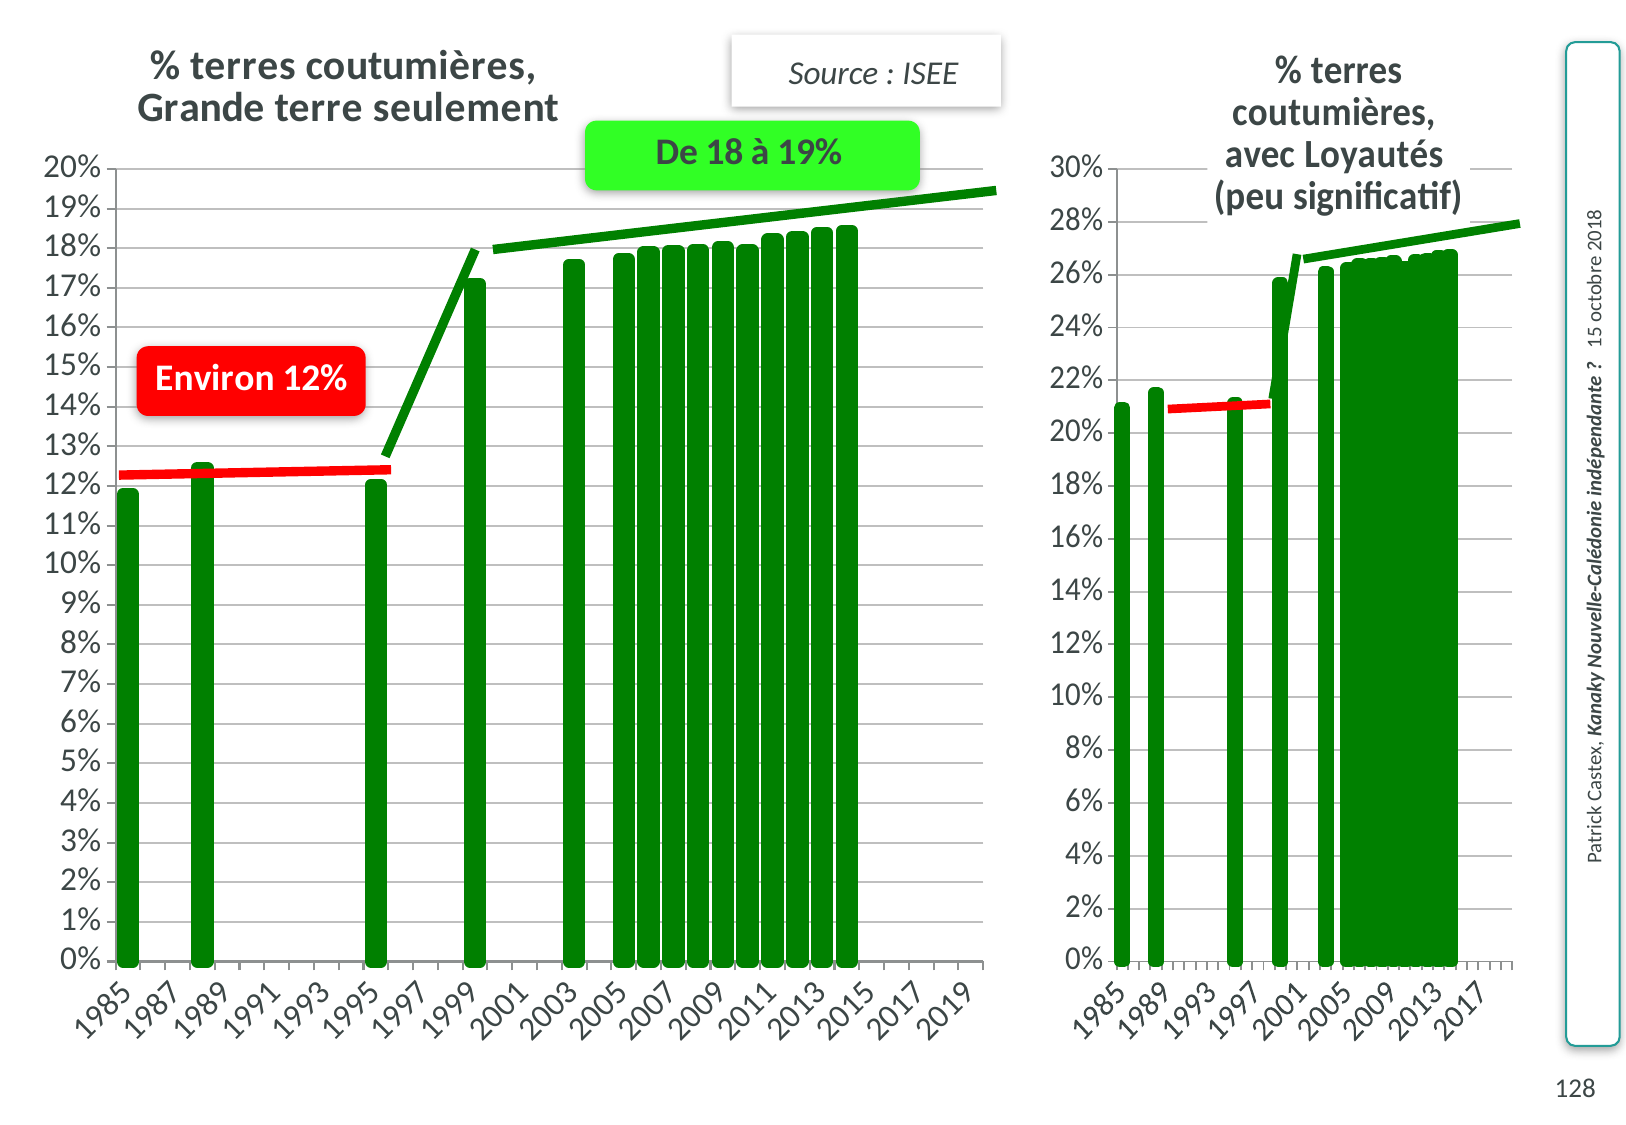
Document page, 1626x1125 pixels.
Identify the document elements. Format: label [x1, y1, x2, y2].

chart [1048, 34, 1525, 1088]
chart [34, 34, 1002, 1088]
